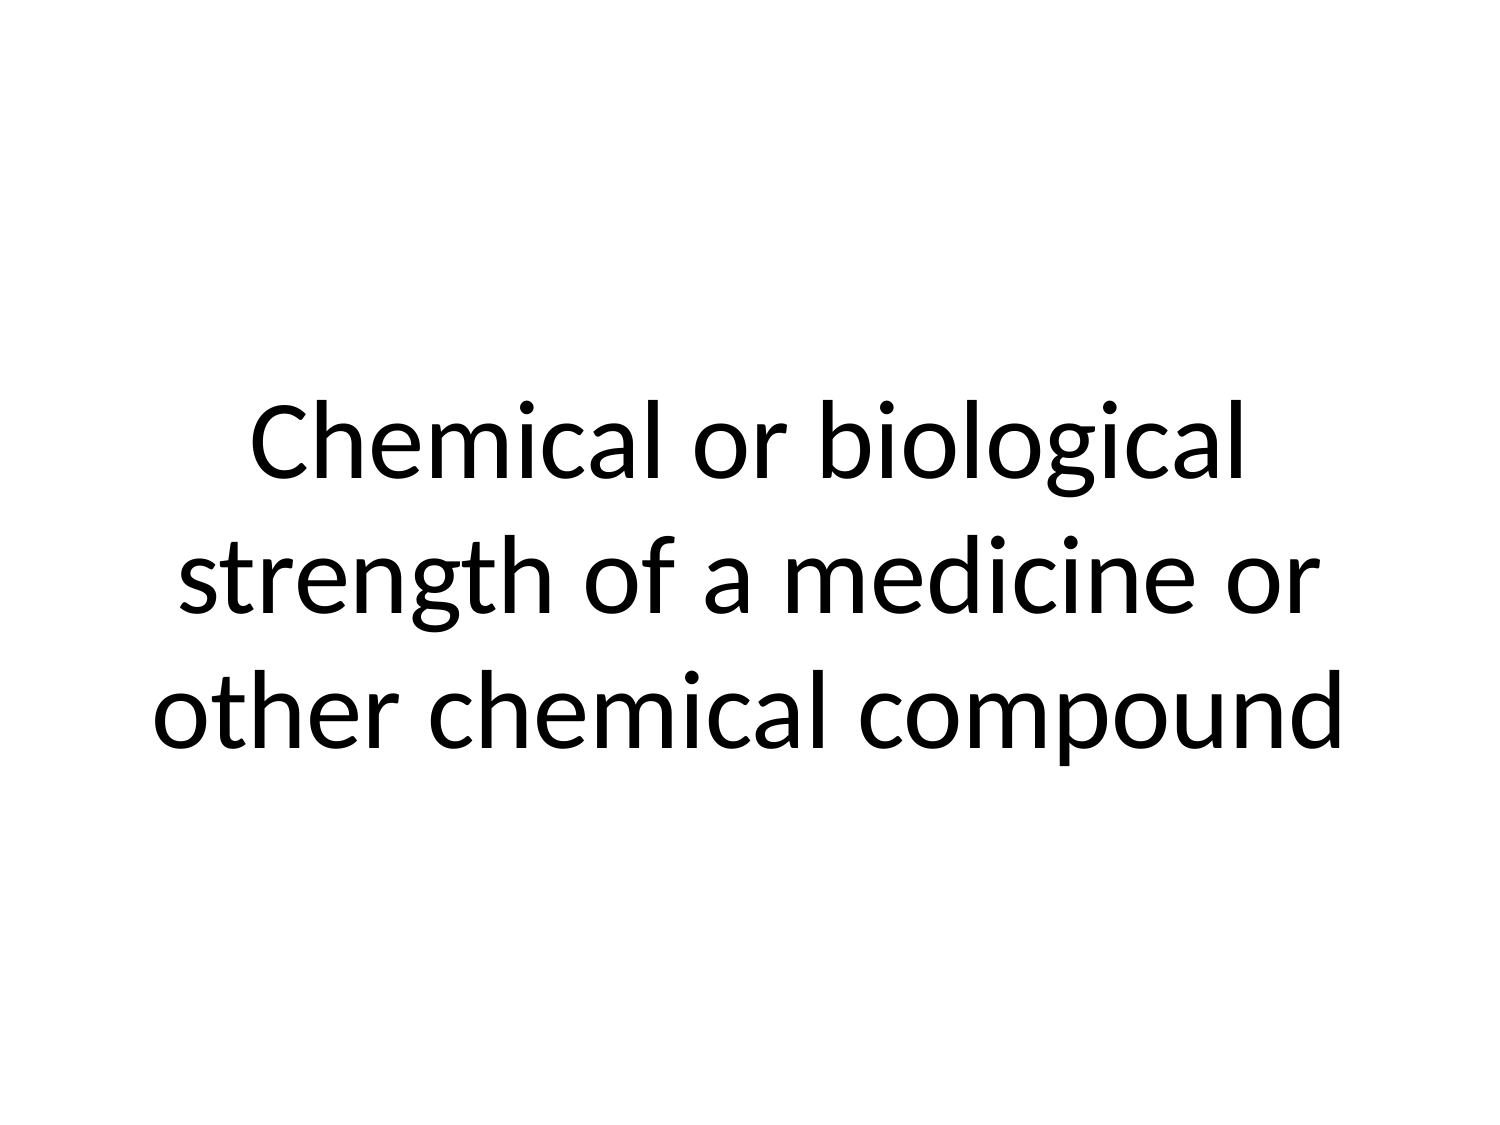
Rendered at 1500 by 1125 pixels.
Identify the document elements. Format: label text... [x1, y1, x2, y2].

title Chemical or biological strength of a medicine or other chemical compound [112, 50, 1388, 1088]
